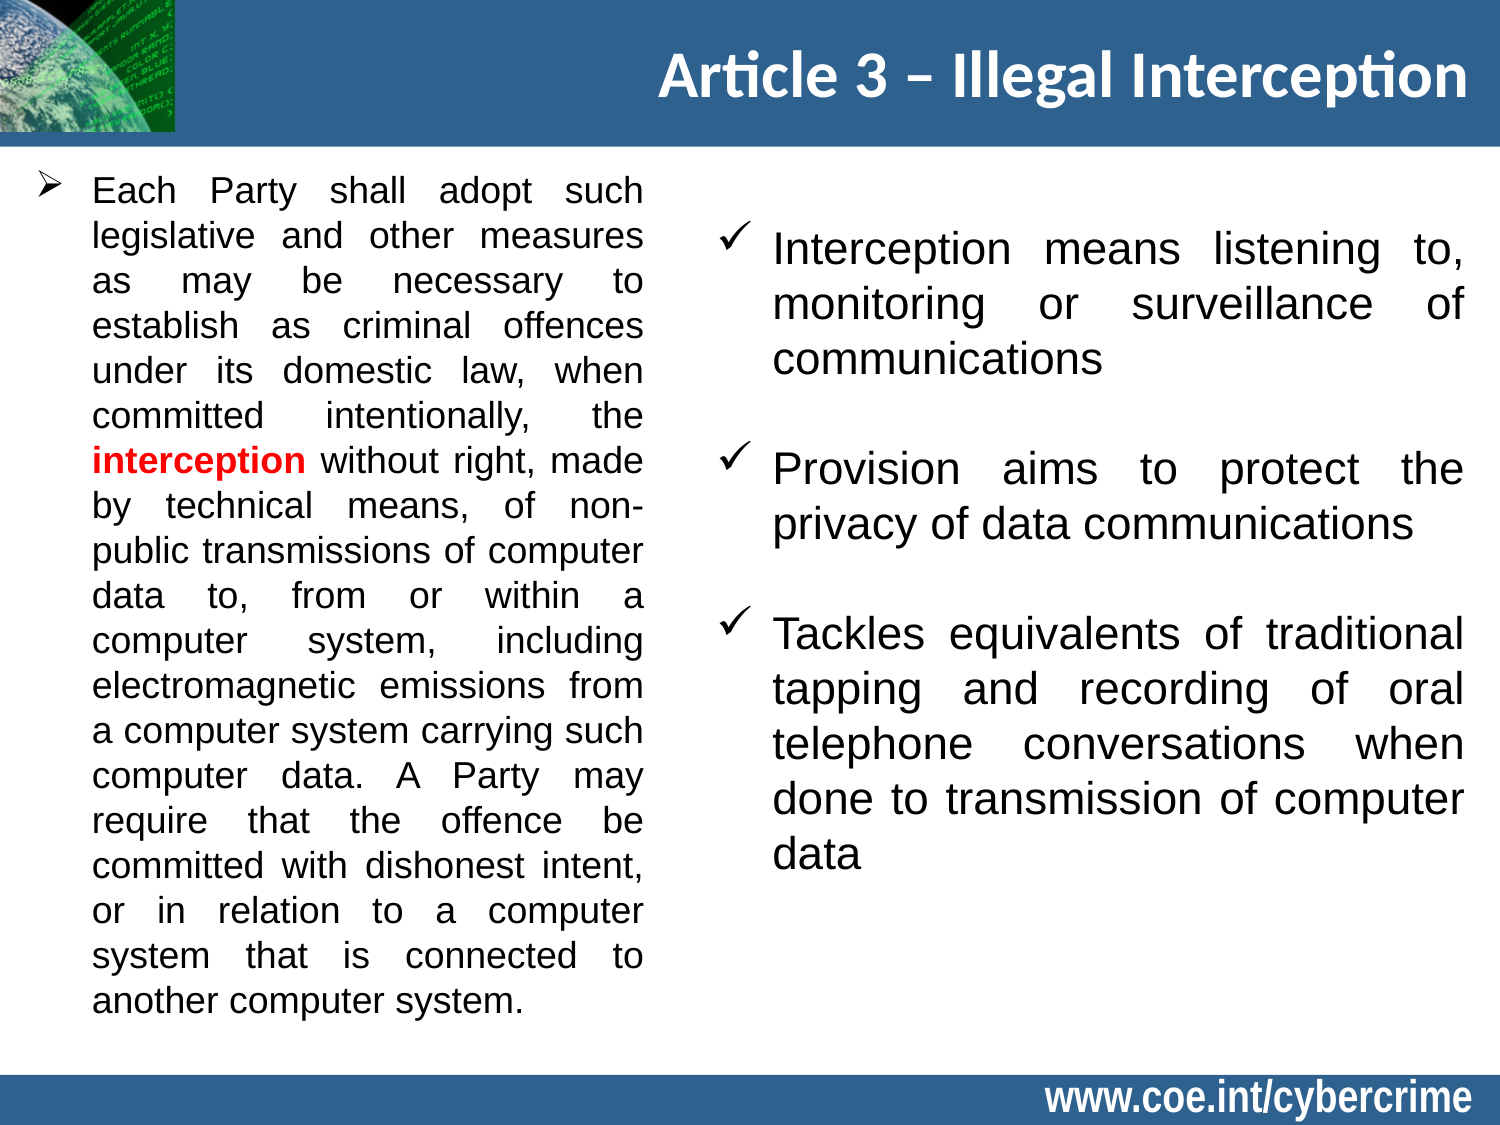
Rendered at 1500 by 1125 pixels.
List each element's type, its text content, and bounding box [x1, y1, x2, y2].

picture [0, 0, 175, 132]
text_box Each Party shall adopt such legislative and other measures as may be necessary to establish as criminal offences under its domestic law, when committed intentionally, the interception without right, made by technical means, of non-public transmissions of computer data to, from or within a computer system, including electromagnetic emissions from a computer system carrying such computer data. A Party may require that the offence be committed with dishonest intent, or in relation to a computer system that is connected to another computer system. [20, 158, 659, 1028]
text_box Interception means listening to, monitoring or surveillance of communications Provision aims to protect the privacy of data communications Tackles equivalents of traditional tapping and recording of oral telephone conversations when done to transmission of computer data [701, 211, 1480, 886]
text_box www.coe.int/cybercrime [1030, 1059, 1500, 1125]
text_box [0, 1073, 1030, 1125]
text_box Article 3 – Illegal Interception [0, 0, 1500, 149]
